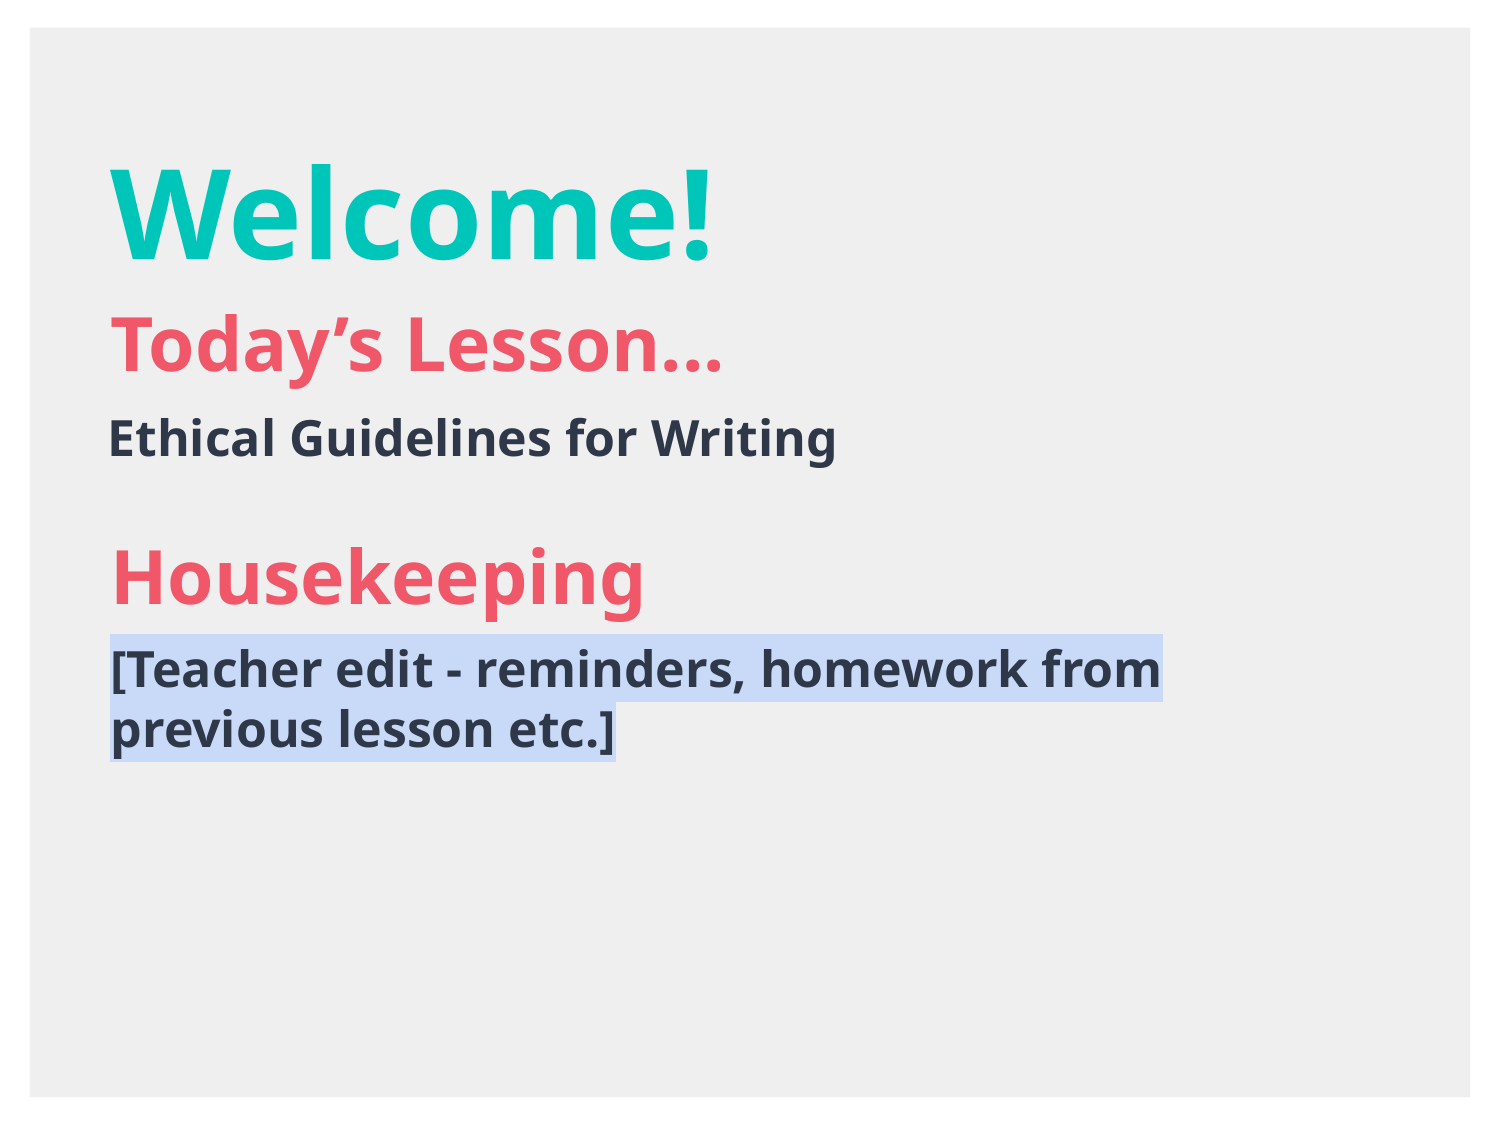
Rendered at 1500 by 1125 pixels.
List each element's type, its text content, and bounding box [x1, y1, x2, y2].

subtitle Housekeeping [95, 514, 880, 622]
subtitle Today’s Lesson... [95, 281, 880, 404]
title Welcome! [95, 124, 880, 281]
list [Teacher edit - reminders, homework from previous lesson etc.] [95, 622, 1387, 783]
list Ethical Guidelines for Writing [92, 391, 878, 503]
